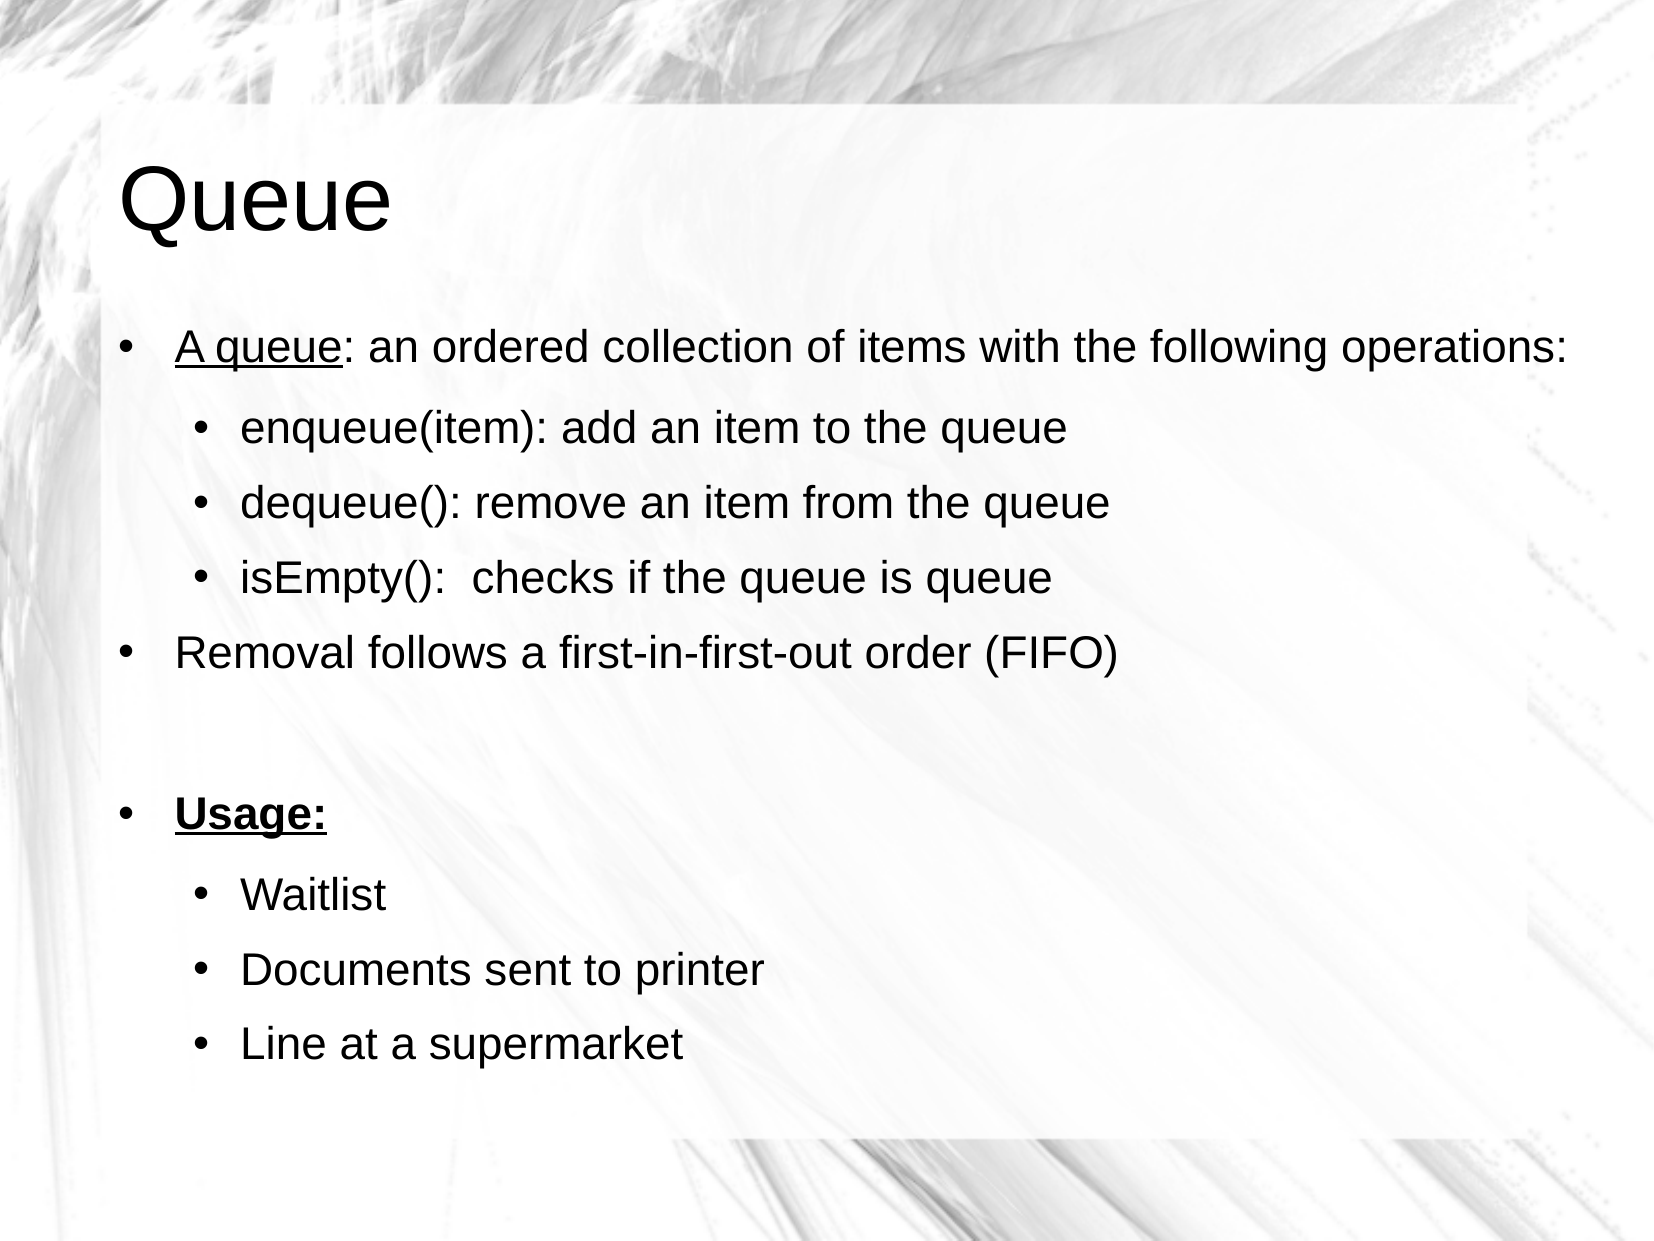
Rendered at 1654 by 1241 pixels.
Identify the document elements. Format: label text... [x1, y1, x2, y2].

title Queue [118, 112, 1506, 281]
list A queue: an ordered collection of items with the following operations: enqueue(item): add an item to the queue dequeue(): remove an item from the queue isEmpty(): checks if the queue is queue Removal follows a first-in-first-out order (FIFO) Usage: Waitlist Documents sent to printer Line at a supermarket [118, 319, 1571, 1109]
picture [0, 0, 1654, 1241]
